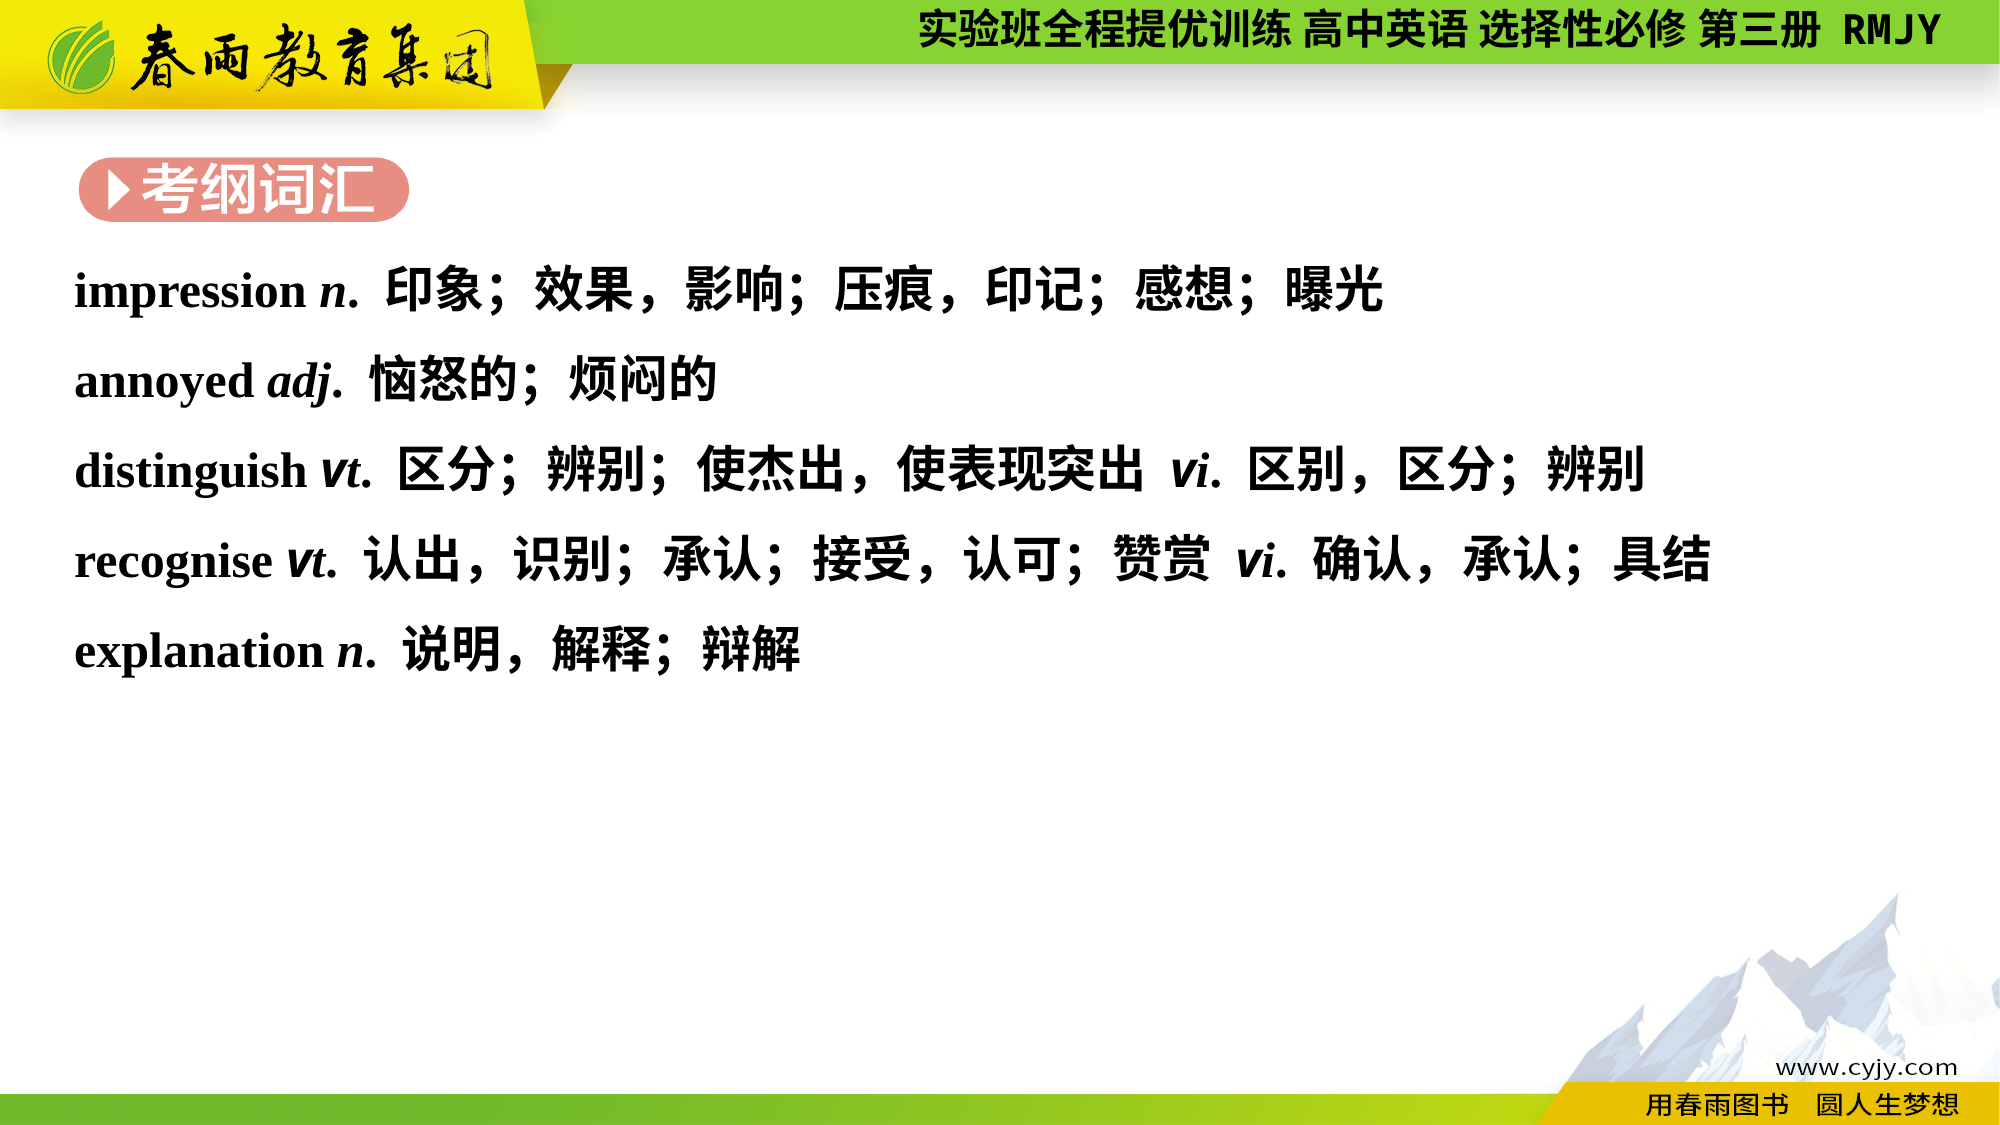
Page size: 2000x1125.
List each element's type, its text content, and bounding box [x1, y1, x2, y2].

picture [0, 0, 2000, 1125]
list impression n. 印象；效果，影响；压痕，印记；感想；曝光 annoyed adj. 恼怒的；烦闷的 distinguish vt. 区分；辨别；使杰出，使表现突出 vi. 区别，区分；辨别 recognise vt. 认出，识别；承认；接受，认可；赞赏 vi. 确认，承认；具结 explanation n. 说明，解释；辩解 [59, 219, 1944, 678]
